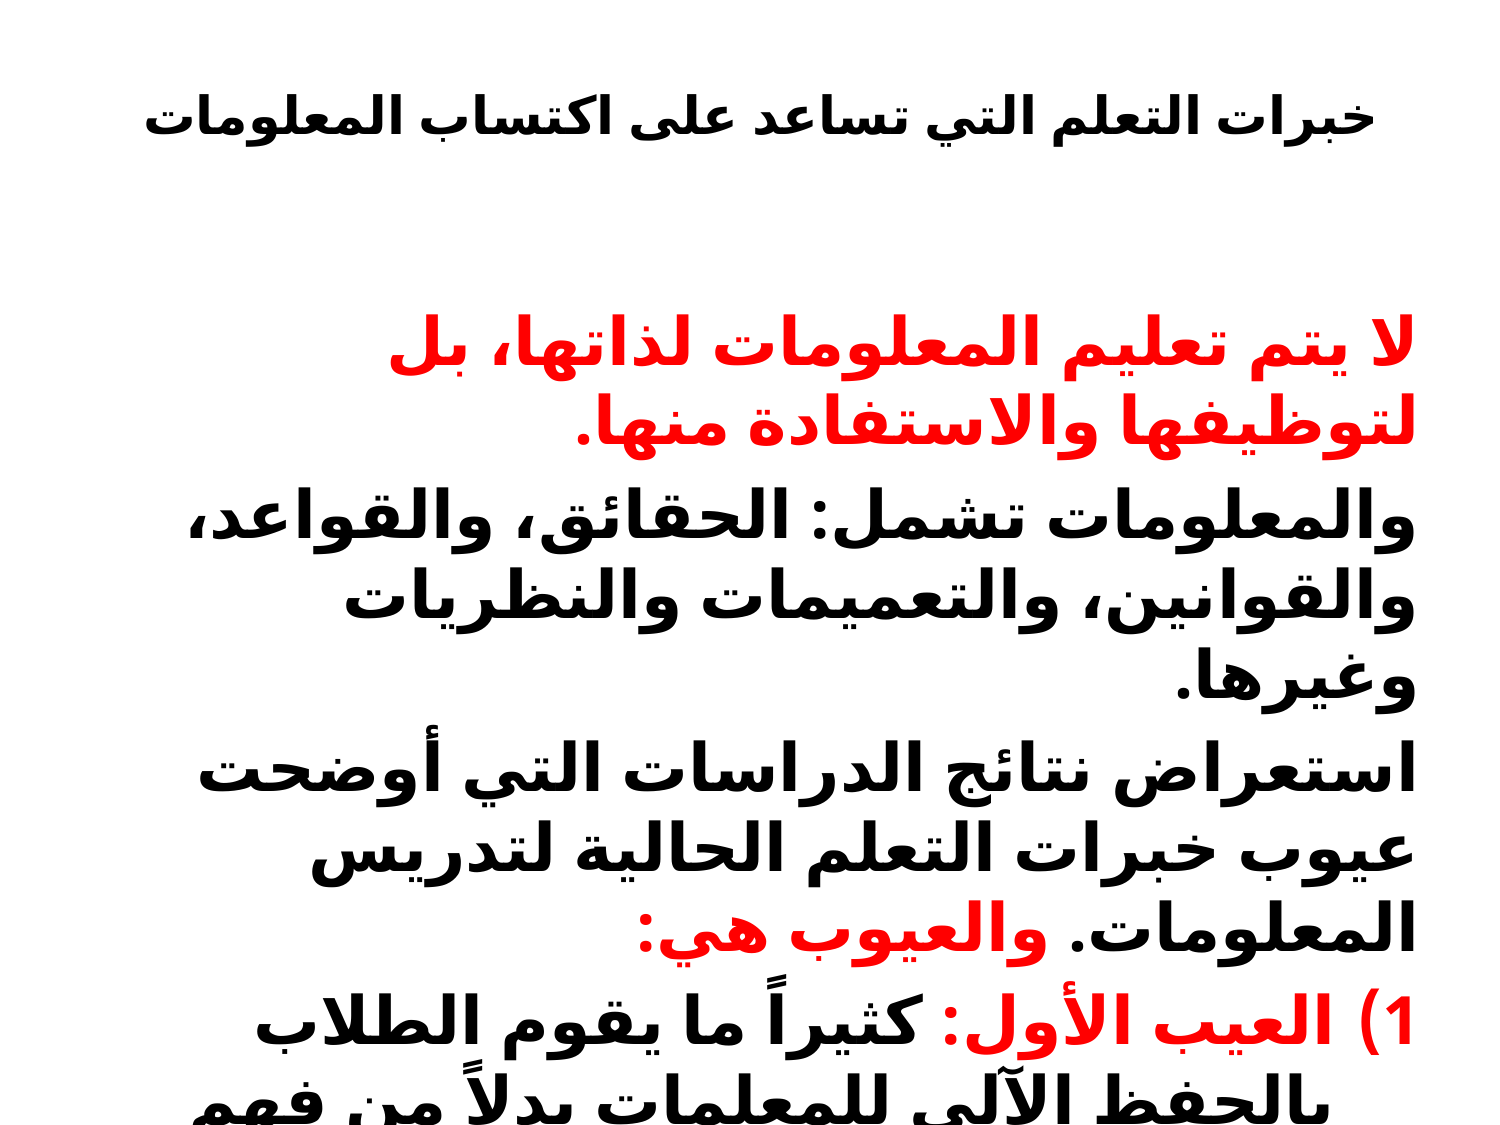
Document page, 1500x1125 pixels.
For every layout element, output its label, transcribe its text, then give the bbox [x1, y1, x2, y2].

title خبرات التعلم التي تساعد على اكتساب المعلومات [123, 42, 1399, 185]
subtitle لا يتم تعليم المعلومات لذاتها، بل لتوظيفها والاستفادة منها. والمعلومات تشمل: الحقائق، والقواعد، والقوانين، والتعميمات والنظريات وغيرها. استعراض نتائج الدراسات التي أوضحت عيوب خبرات التعلم الحالية لتدريس المعلومات. والعيوب هي: العيب الأول: كثيراً ما يقوم الطلاب بالحفظ الآلي للمعلمات بدلاً من فهم معناها، أو قدرة على تطبيقها. [64, 290, 1436, 973]
